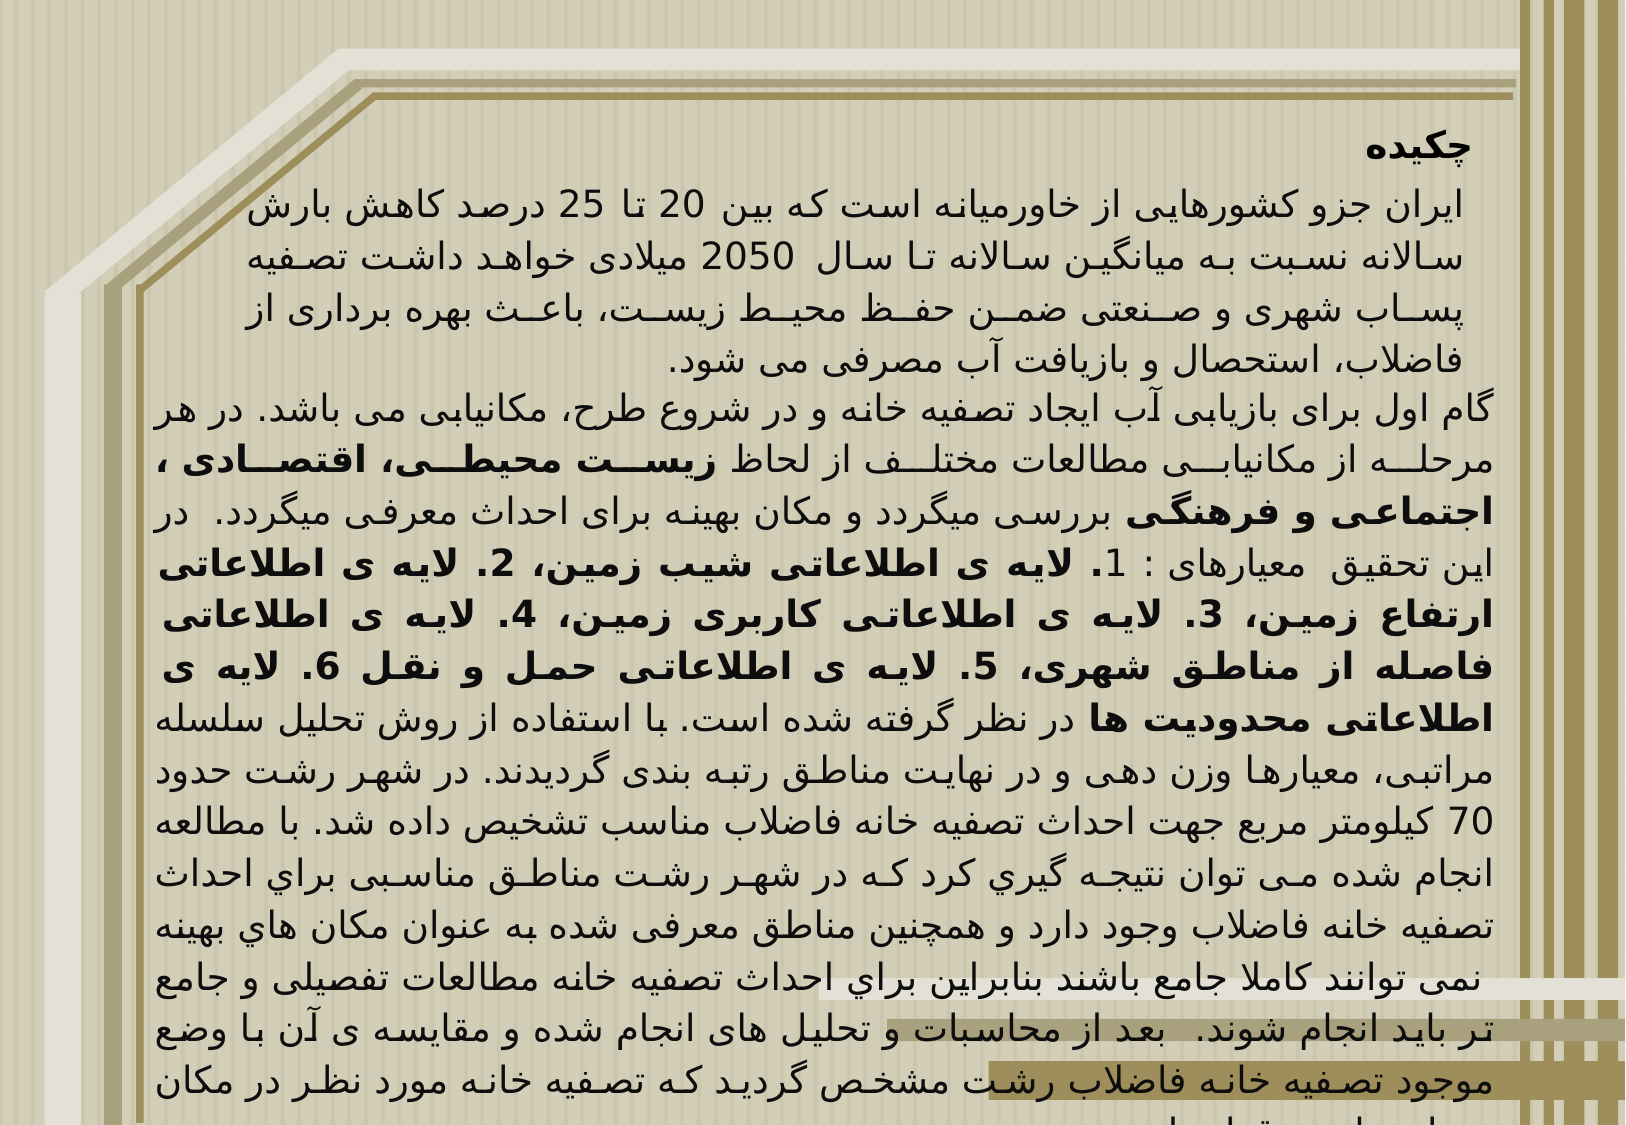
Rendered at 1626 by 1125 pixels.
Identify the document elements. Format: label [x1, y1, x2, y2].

text_box [8, 0, 1625, 1125]
